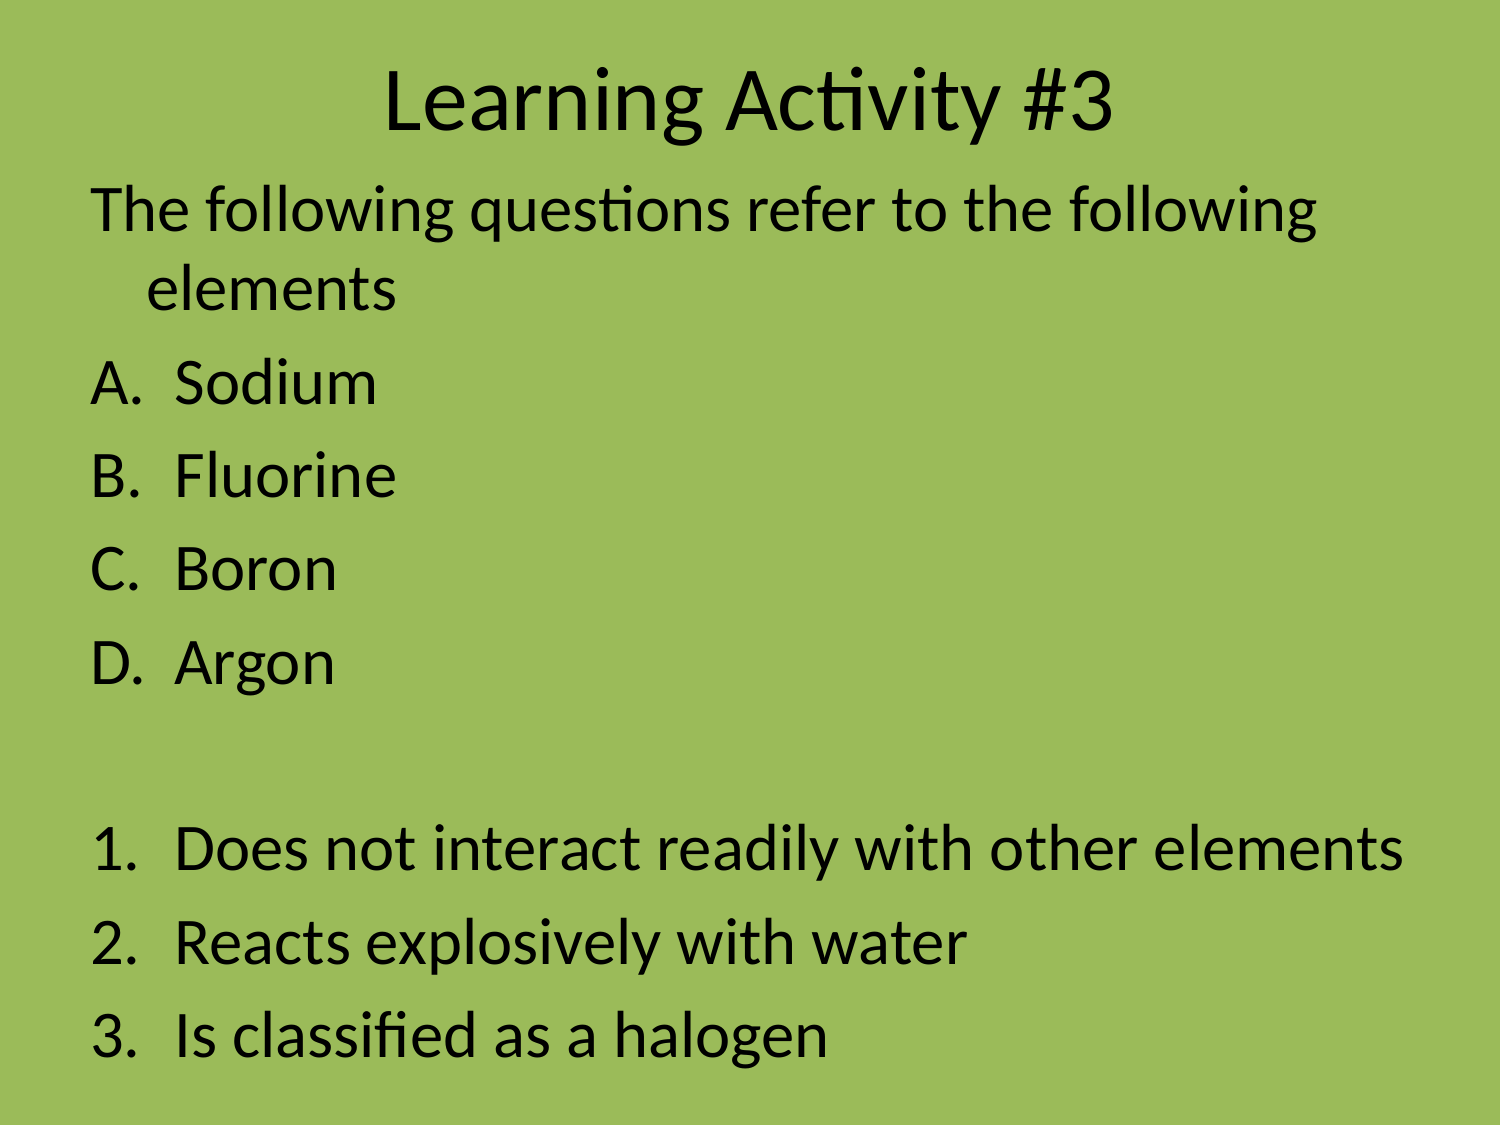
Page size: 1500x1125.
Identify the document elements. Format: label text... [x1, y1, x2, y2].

list The following questions refer to the following elements Sodium Fluorine Boron Argon Does not interact readily with other elements Reacts explosively with water Is classified as a halogen [75, 156, 1500, 937]
title Learning Activity #3 [75, 0, 1425, 156]
